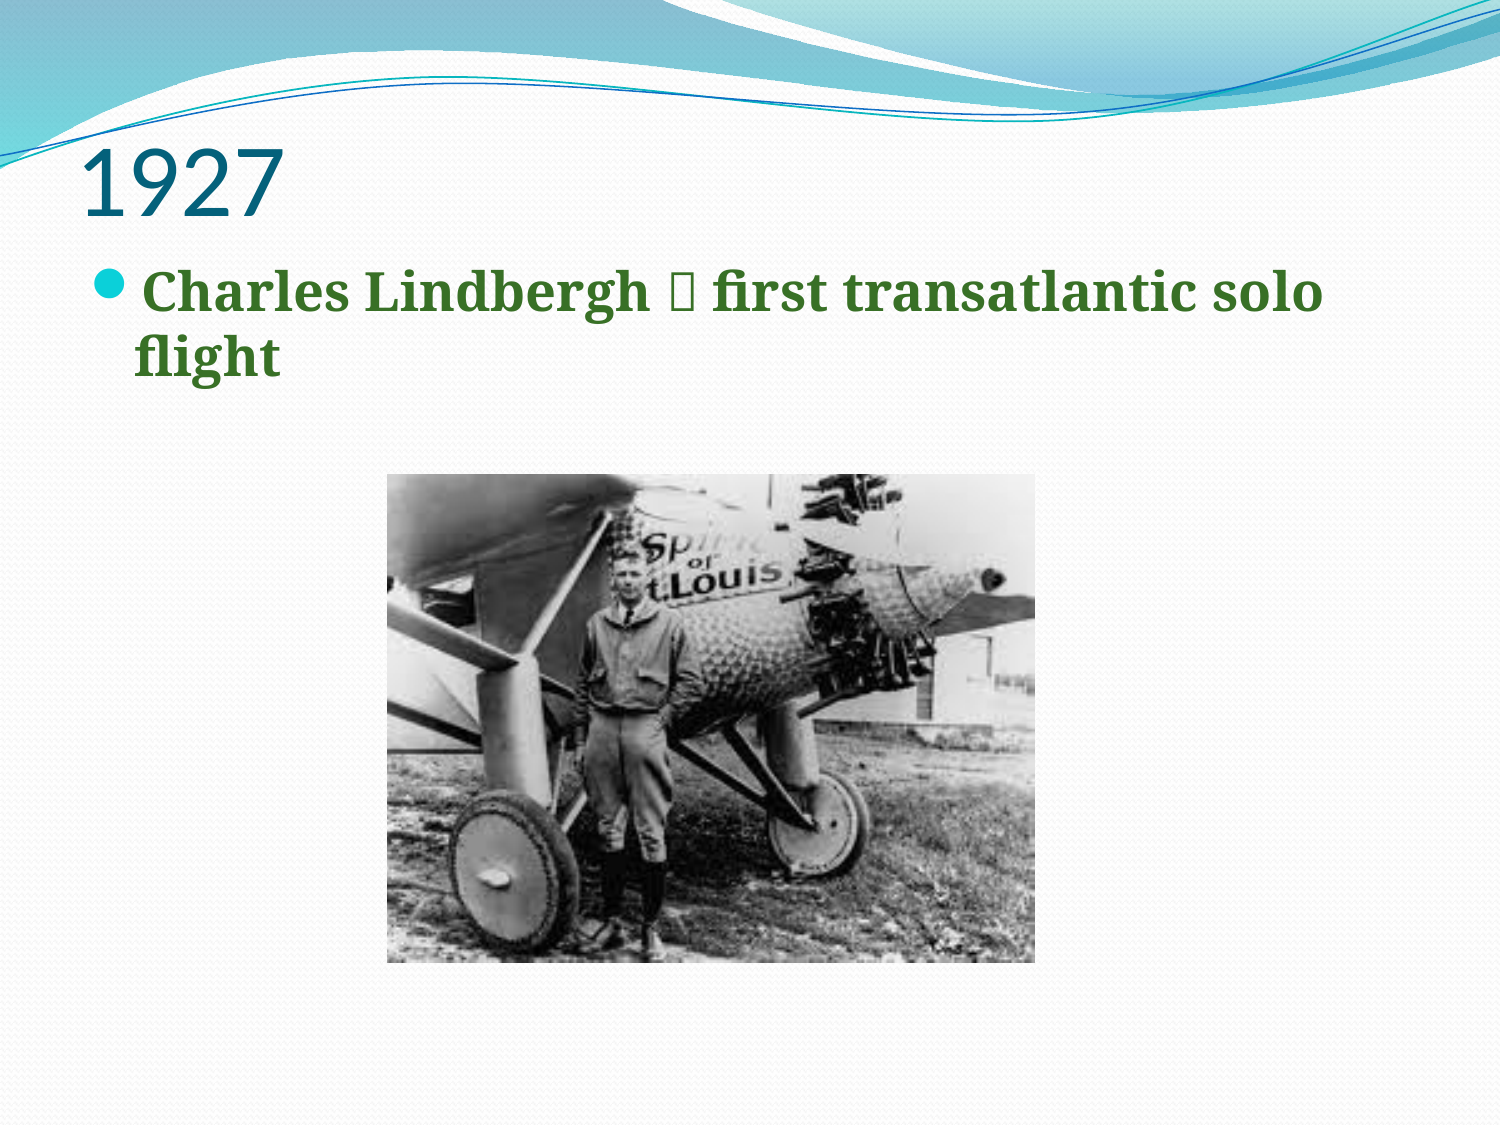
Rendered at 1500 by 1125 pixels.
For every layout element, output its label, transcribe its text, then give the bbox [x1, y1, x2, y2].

title 1927 [74, 115, 1426, 238]
list Charles Lindbergh  first transatlantic solo flight [74, 249, 1426, 1038]
picture [387, 474, 1036, 963]
